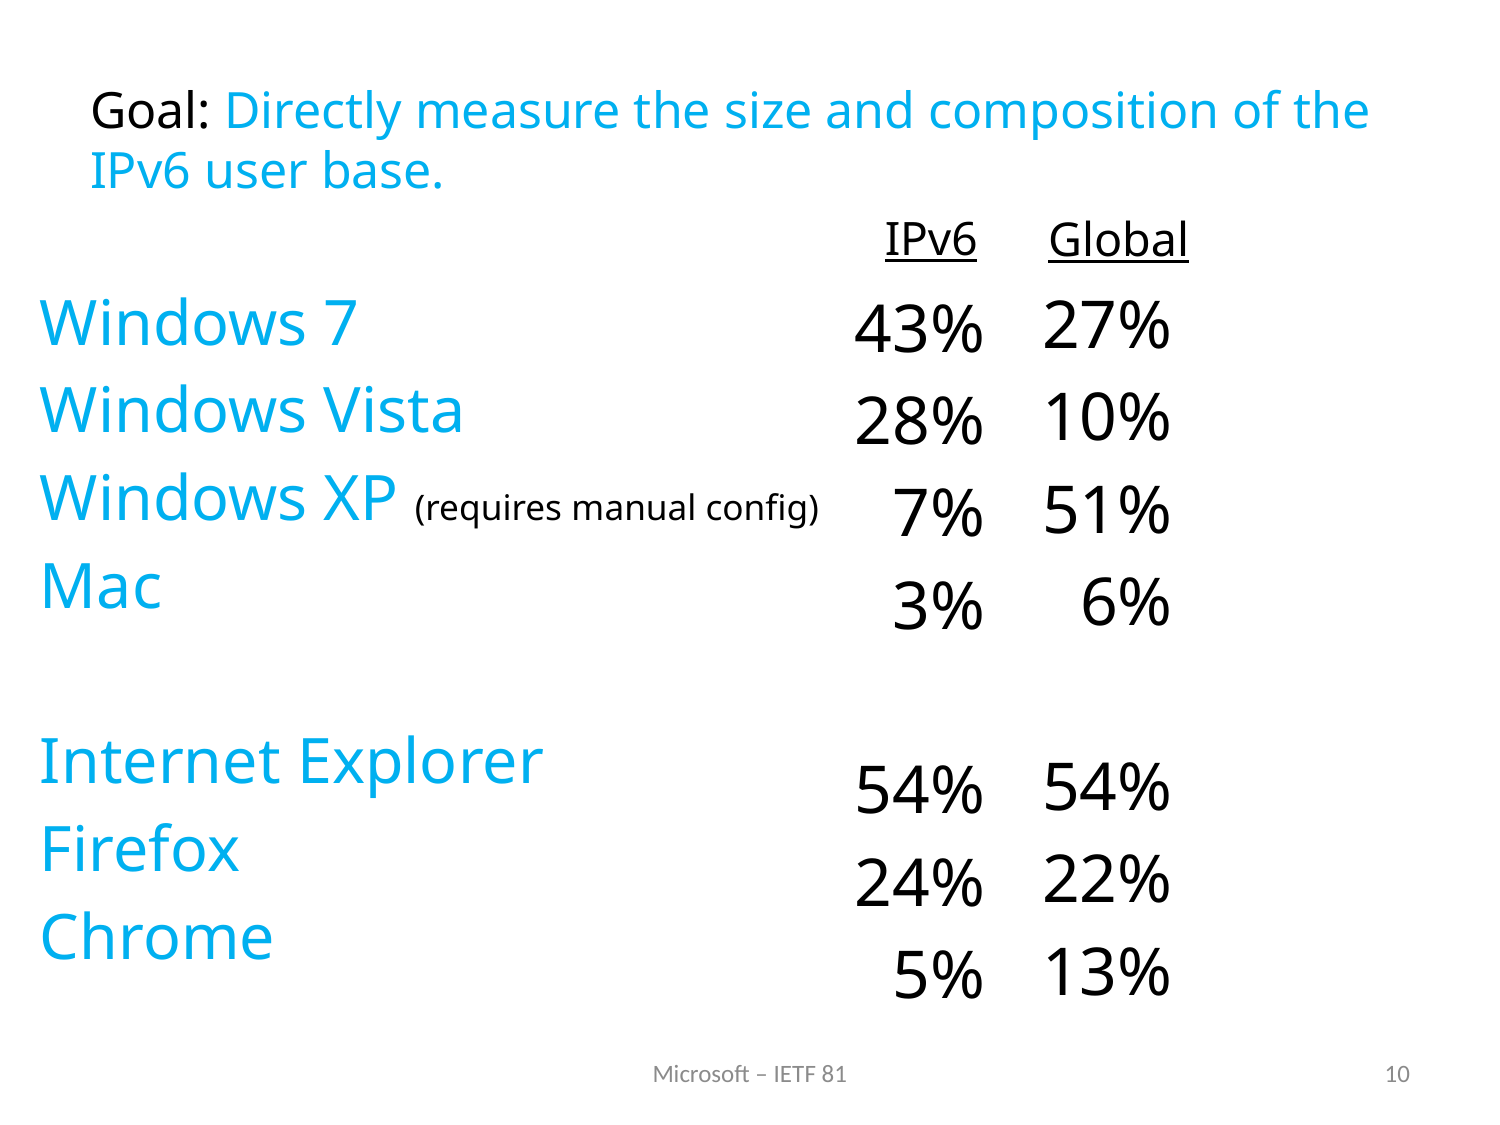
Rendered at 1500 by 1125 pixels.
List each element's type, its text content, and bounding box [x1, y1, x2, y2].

text_box IPv6 [849, 201, 962, 274]
text_box 27% 10% 51% 6% 54% 22% 13% [1024, 274, 1188, 1018]
text_box Global [962, 201, 1275, 274]
title Goal: Directly measure the size and composition of the IPv6 user base. [75, 45, 1425, 233]
text_box Windows 7 Windows Vista Windows XP (requires manual config) Mac Internet Explorer Firefox Chrome [24, 274, 850, 1018]
slide_number 10 [1074, 1042, 1425, 1103]
list 43% 28% 7% 3% 54% 24% 5% [837, 278, 1000, 1021]
footer Microsoft – IETF 81 [512, 1042, 988, 1103]
